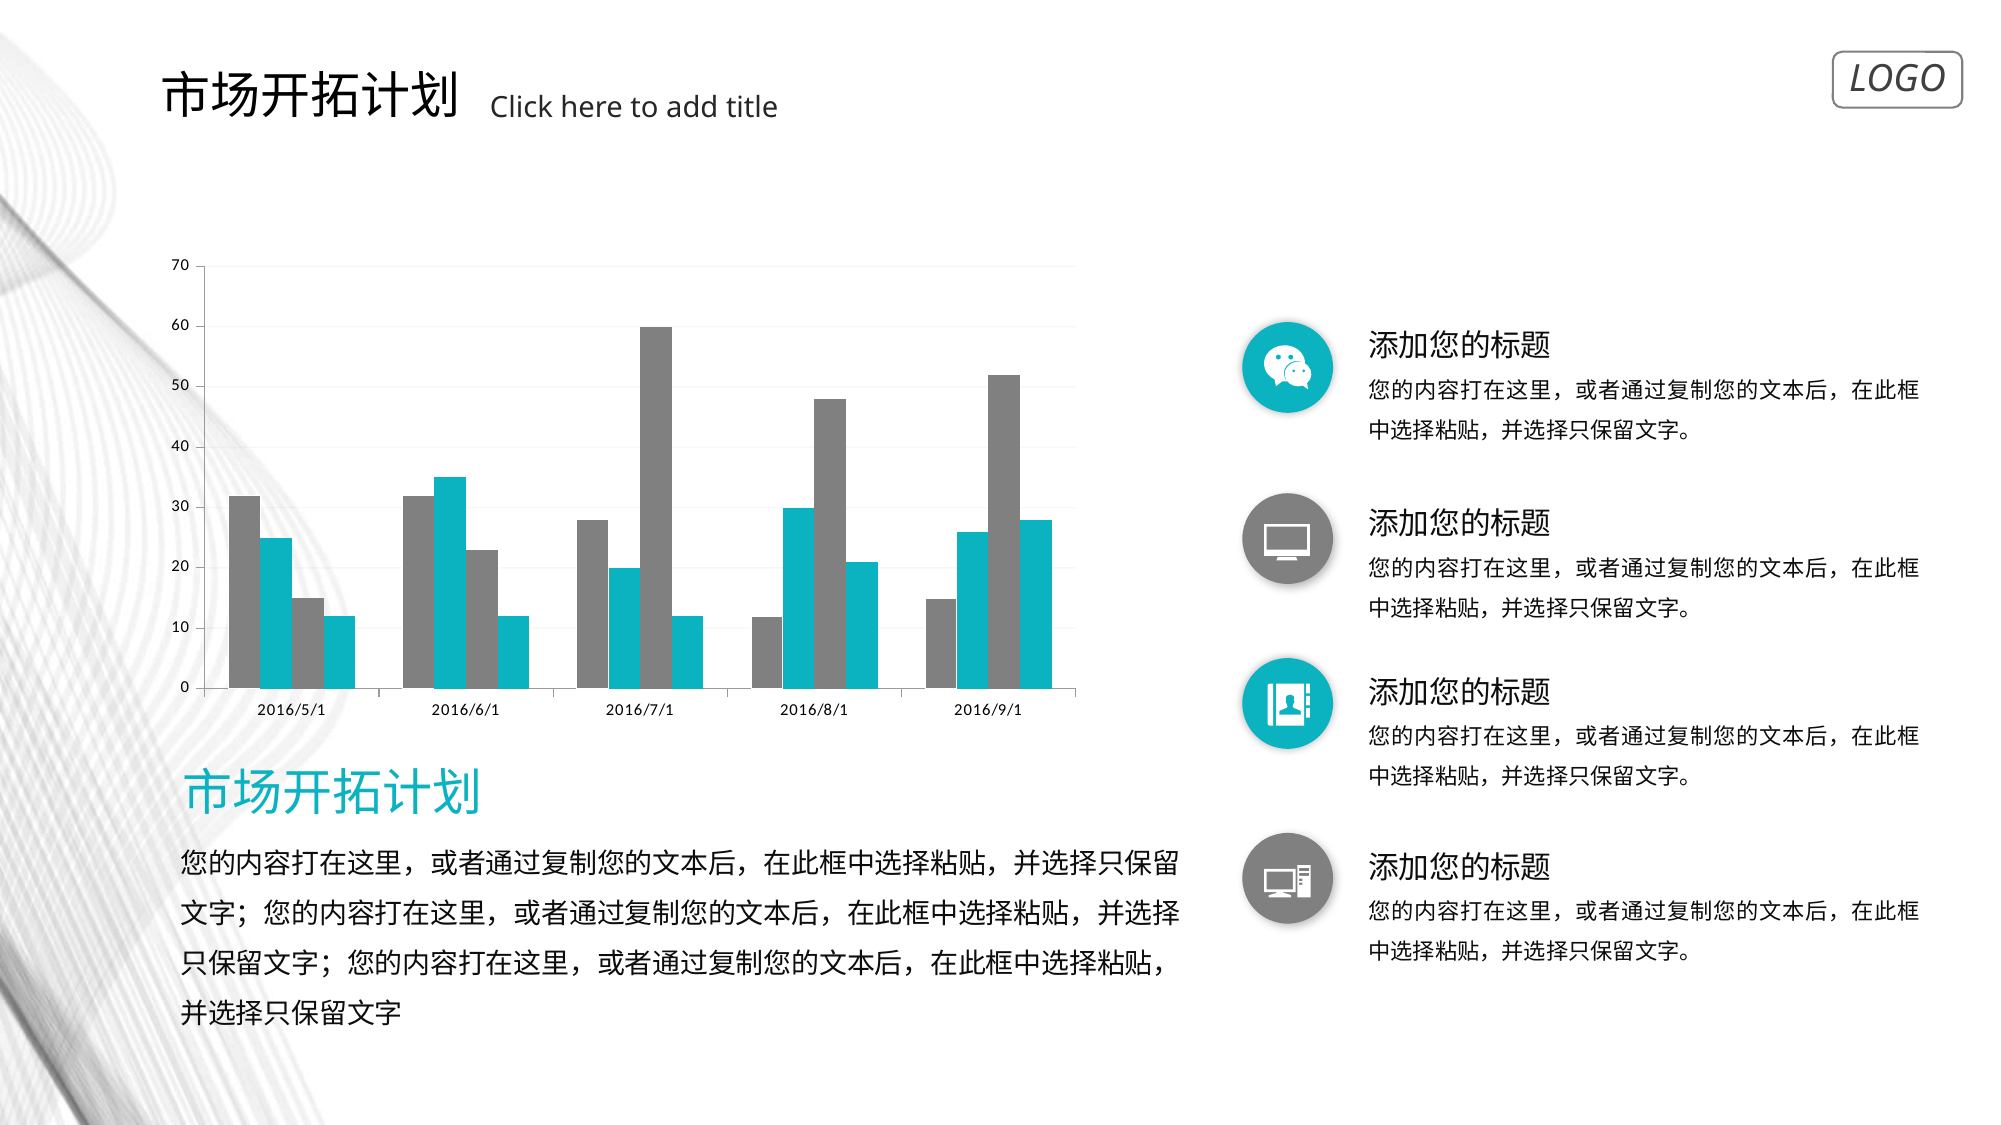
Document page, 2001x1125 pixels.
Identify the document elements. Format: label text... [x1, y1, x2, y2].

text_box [1242, 322, 1334, 413]
text_box 添加您的标题 您的内容打在这里，或者通过复制您的文本后，在此框中选择粘贴，并选择只保留文字。 [1358, 835, 1931, 969]
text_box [165, 752, 1200, 1039]
text_box 添加您的标题 您的内容打在这里，或者通过复制您的文本后，在此框中选择粘贴，并选择只保留文字。 [1358, 313, 1931, 448]
text_box 添加您的标题 您的内容打在这里，或者通过复制您的文本后，在此框中选择粘贴，并选择只保留文字。 [1358, 660, 1931, 795]
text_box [1242, 658, 1334, 749]
text_box 添加您的标题 您的内容打在这里，或者通过复制您的文本后，在此框中选择粘贴，并选择只保留文字。 [1358, 491, 1931, 626]
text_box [1242, 493, 1334, 584]
text_box Click here to add title [475, 73, 857, 131]
chart [152, 247, 1095, 731]
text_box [1242, 832, 1334, 924]
picture [0, 0, 2000, 1125]
text_box 市场开拓计划 [31, 55, 476, 131]
